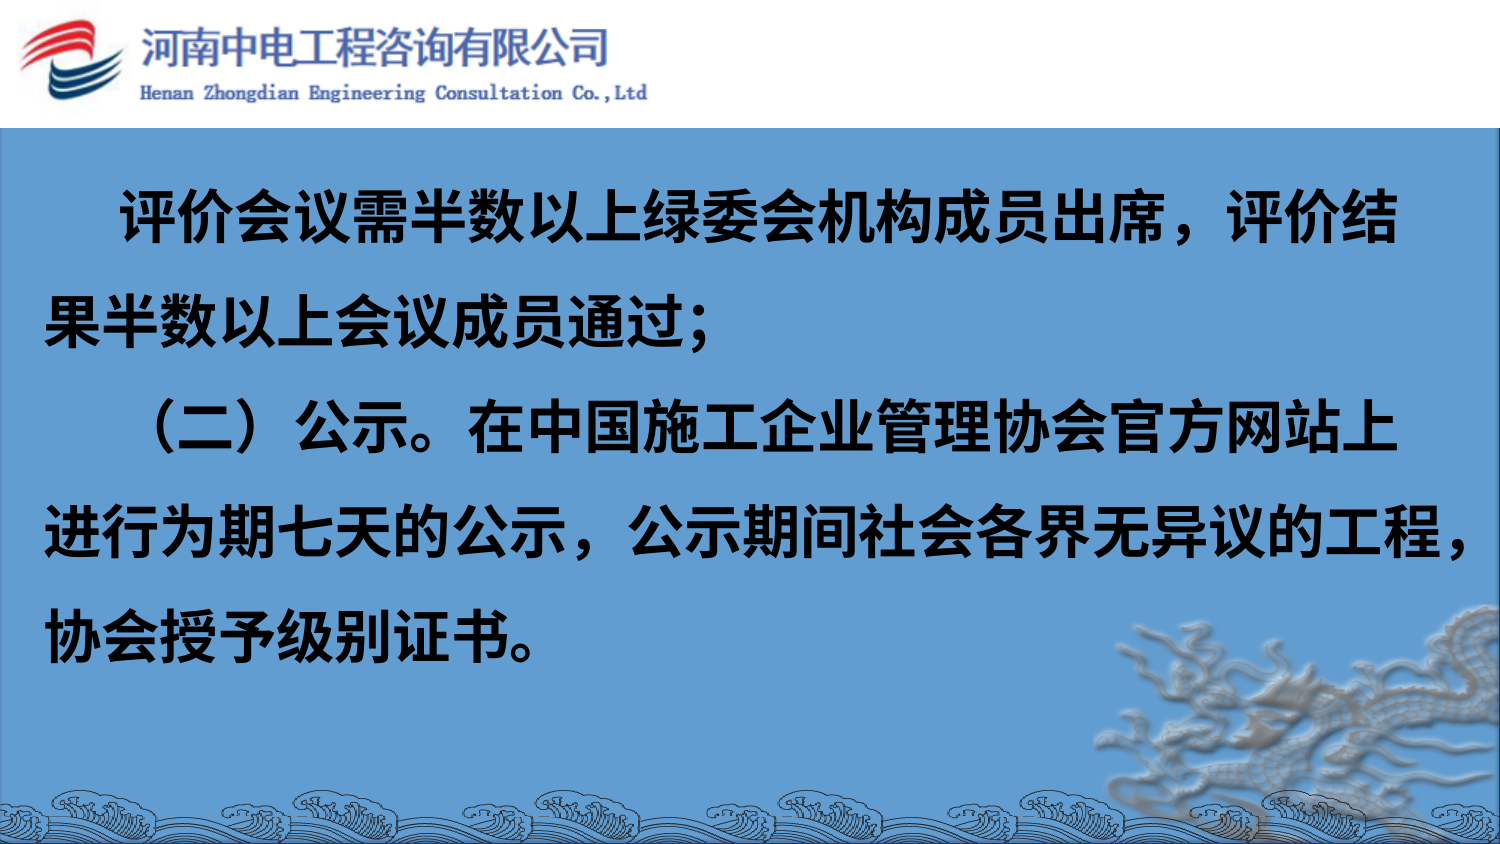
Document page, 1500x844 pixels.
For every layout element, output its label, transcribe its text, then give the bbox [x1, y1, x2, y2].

picture [0, 0, 1500, 129]
text_box 评价会议需半数以上绿委会机构成员出席，评价结果半数以上会议成员通过； （二）公示。在中国施工企业管理协会官方网站上进行为期七天的公示，公示期间社会各界无异议的工程，协会授予级别证书。 [28, 138, 1470, 678]
